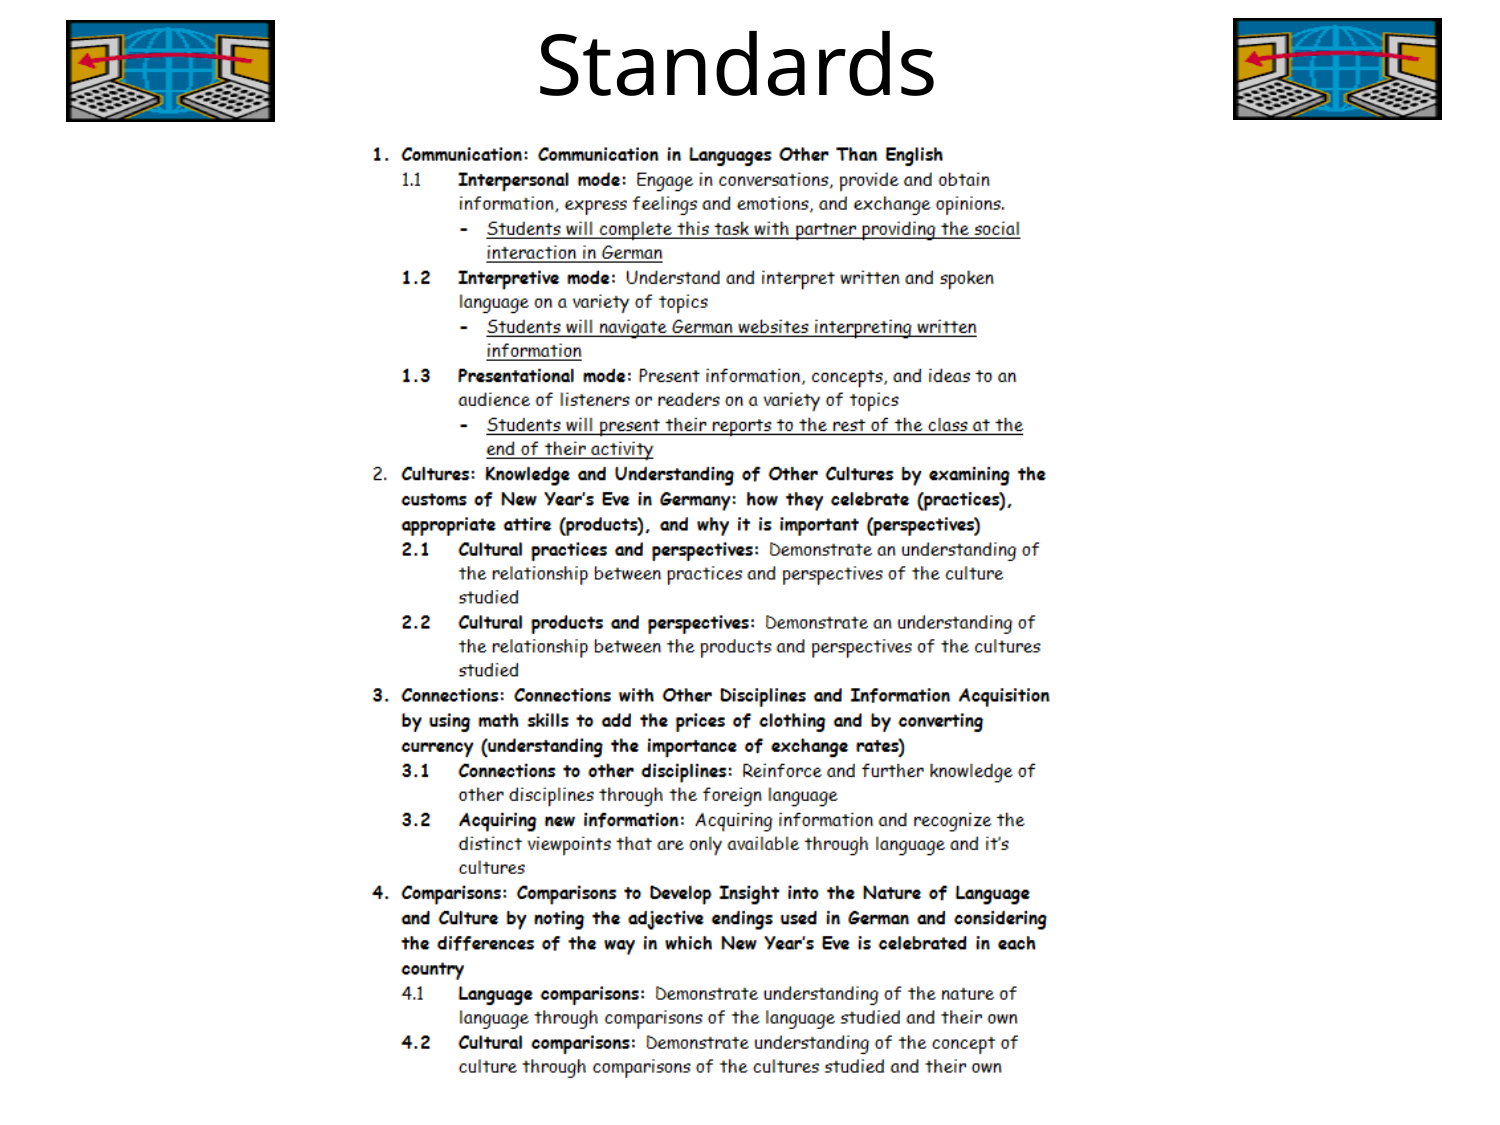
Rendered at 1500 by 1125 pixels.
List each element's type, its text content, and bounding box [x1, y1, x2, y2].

picture [349, 137, 1079, 1094]
picture [1232, 18, 1442, 121]
picture [66, 20, 276, 123]
title Standards [312, 3, 1163, 120]
